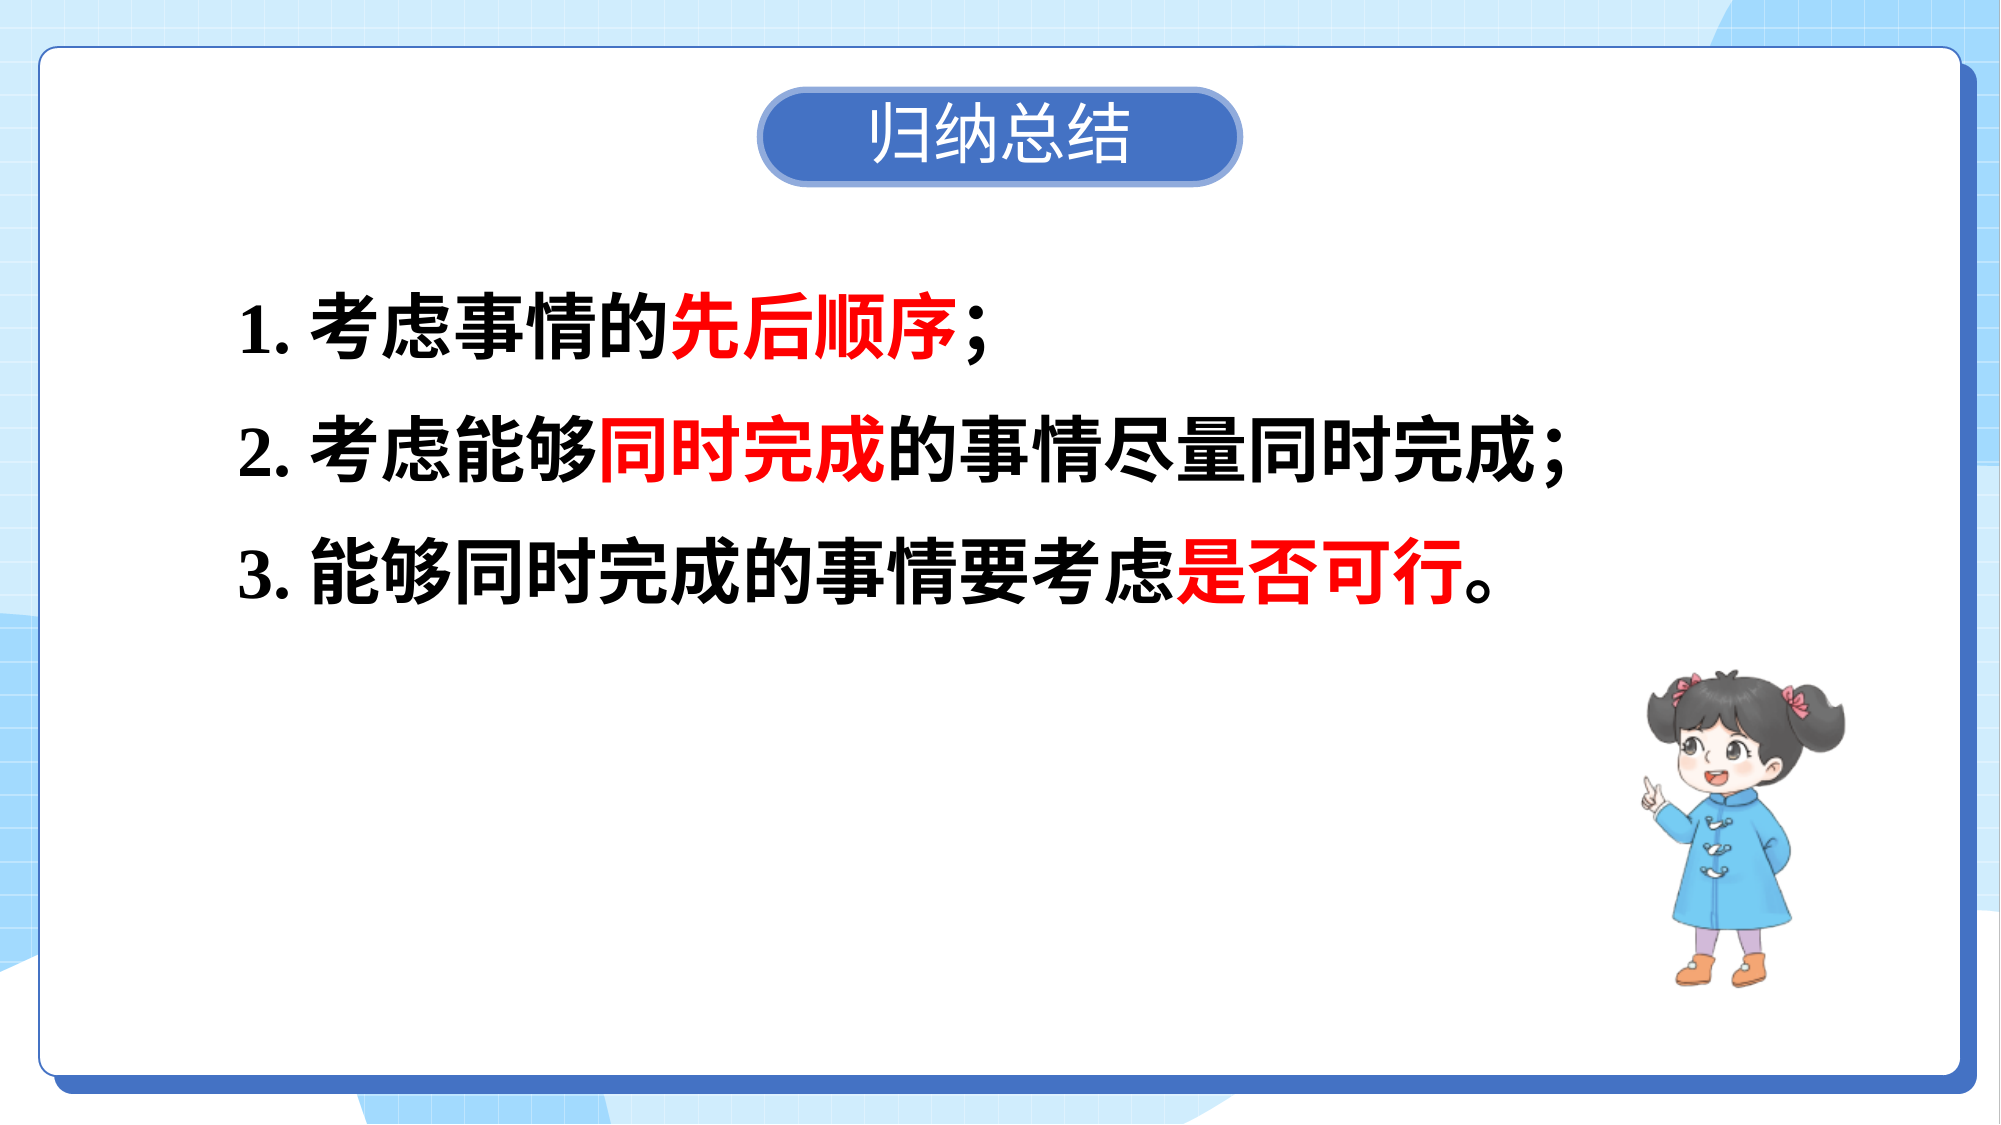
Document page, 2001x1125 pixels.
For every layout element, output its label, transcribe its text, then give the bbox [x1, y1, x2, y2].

text_box 归纳总结 [759, 89, 1241, 185]
text_box 1.考虑事情的先后顺序； 2.考虑能够同时完成的事情尽量同时完成； 3.能够同时完成的事情要考虑是否可行。 [222, 273, 1873, 621]
picture [0, 0, 2000, 1125]
